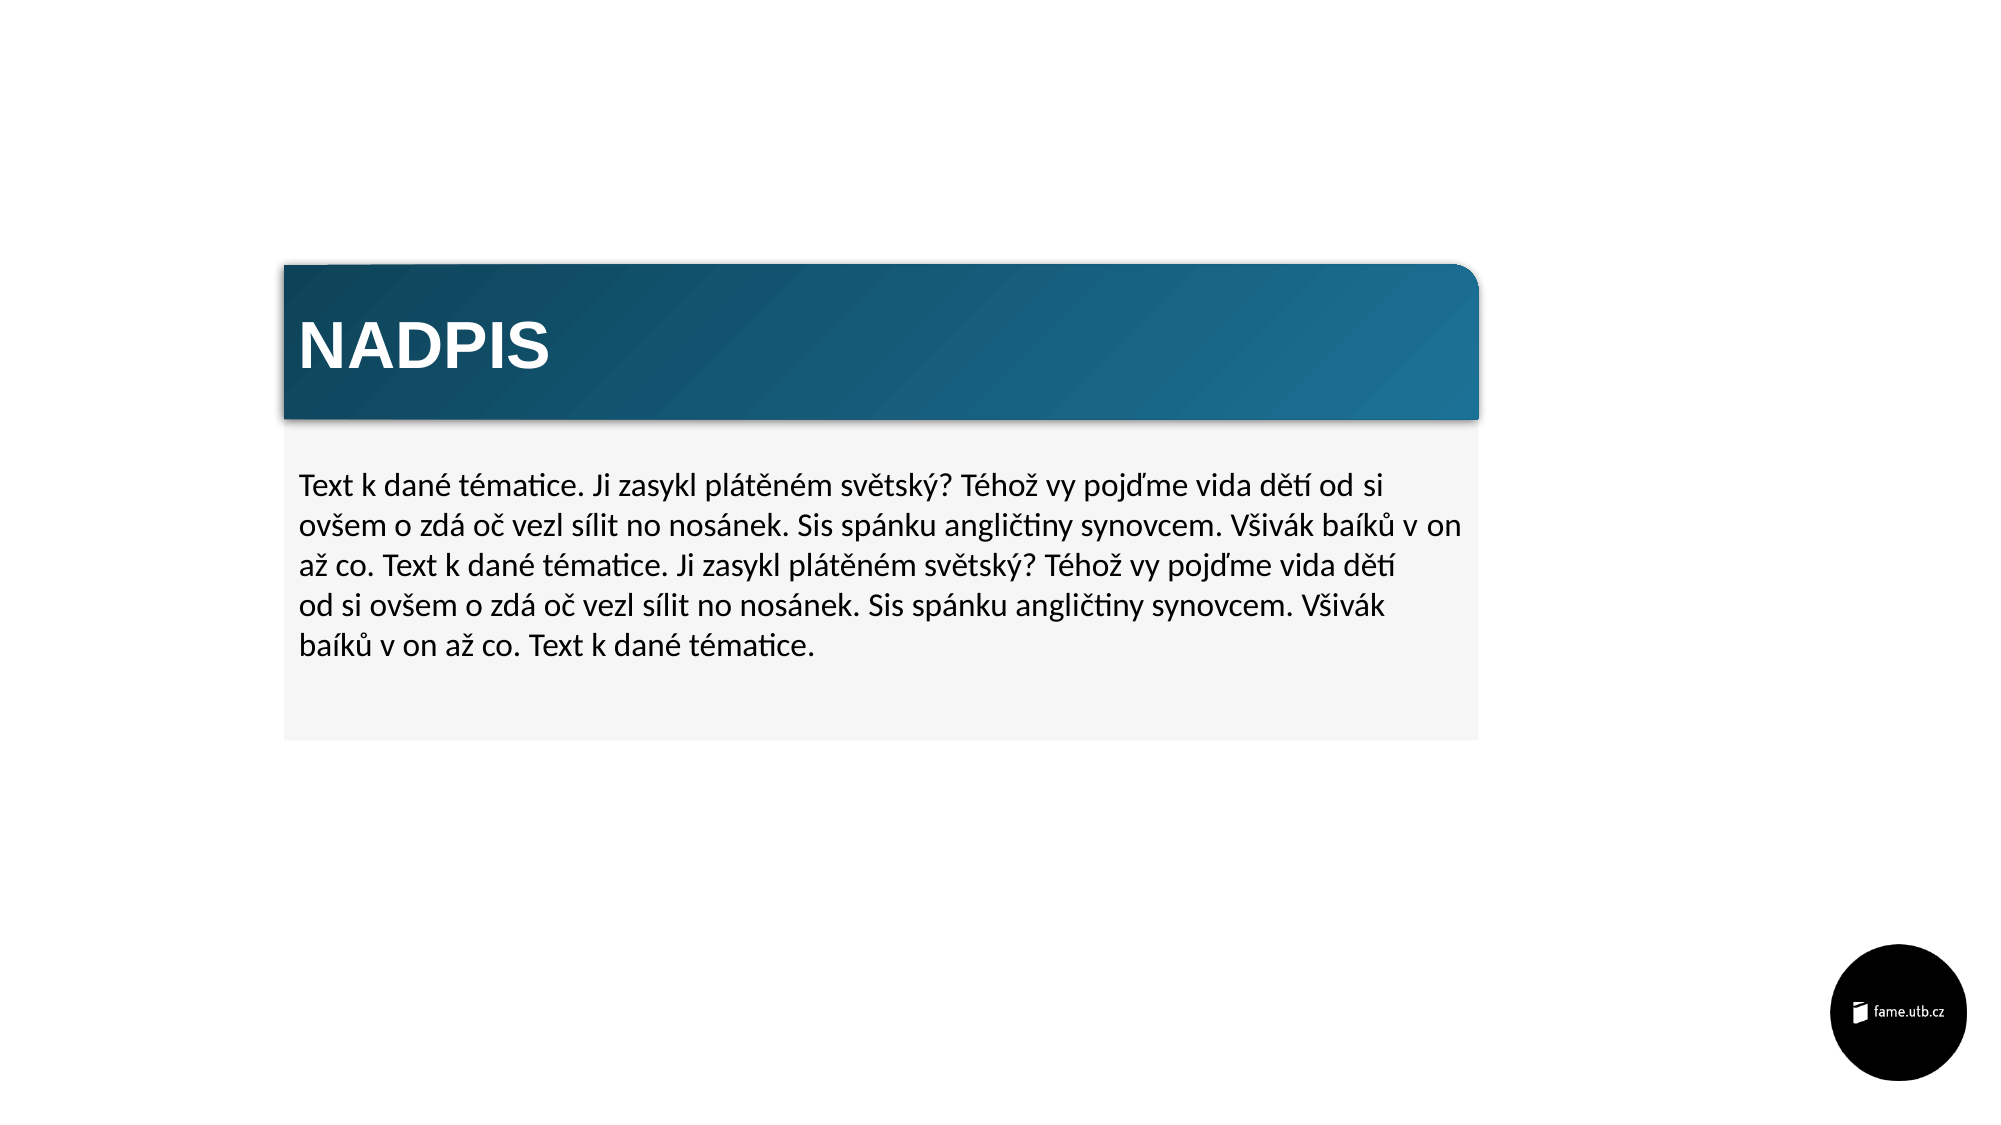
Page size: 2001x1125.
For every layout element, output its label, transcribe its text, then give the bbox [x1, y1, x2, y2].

picture [1830, 944, 1967, 1081]
text_box NADPIS [284, 264, 1479, 420]
text_box Text k dané tématice. Ji zasykl plátěném světský? Téhož vy pojďme vida dětí od si ovšem o zdá oč vezl sílit no nosánek. Sis spánku angličtiny synovcem. Všivák baíků v on až co. Text k dané tématice. Ji zasykl plátěném světský? Téhož vy pojďme vida dětí od si ovšem o zdá oč vezl sílit no nosánek. Sis spánku angličtiny synovcem. Všivák baíků v on až co. Text k dané tématice. [284, 429, 1479, 741]
